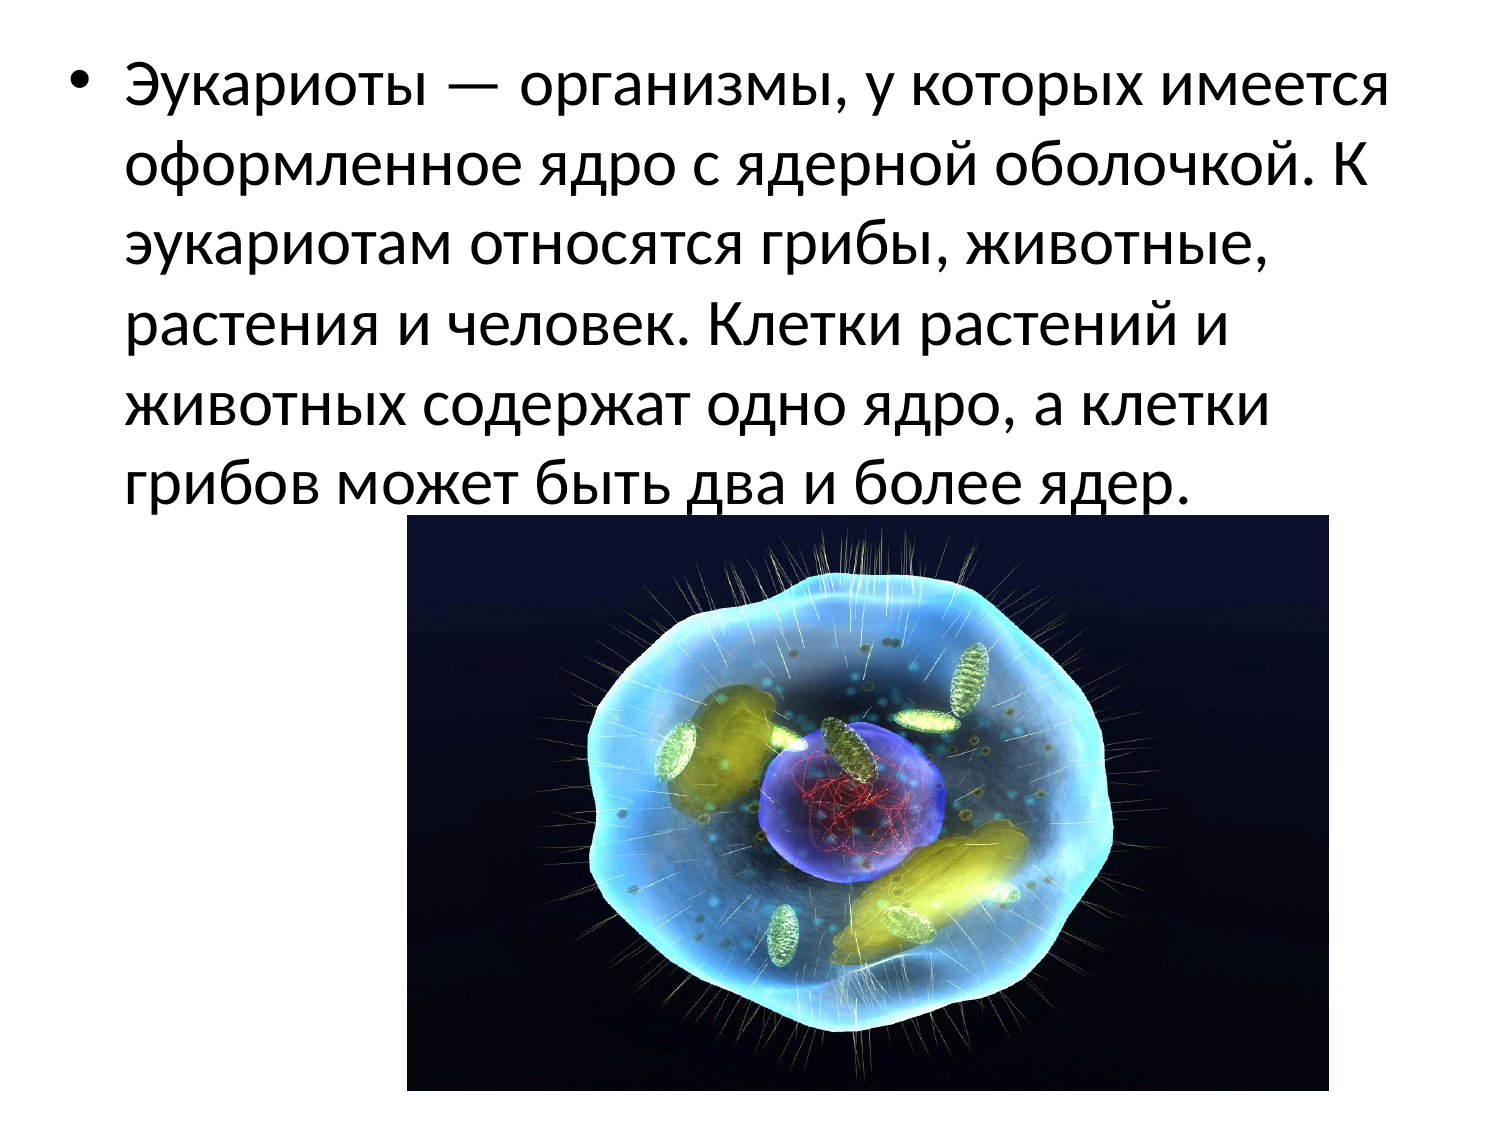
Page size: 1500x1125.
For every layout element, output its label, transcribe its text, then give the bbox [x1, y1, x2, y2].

picture [407, 514, 1329, 1092]
list Эукариоты — организмы, у которых имеется оформленное ядро с ядерной оболочкой. К эукариотам относятся грибы, животные, растения и человек. Клетки растений и животных содержат одно ядро, а клетки грибов может быть два и более ядер. [53, 30, 1483, 774]
